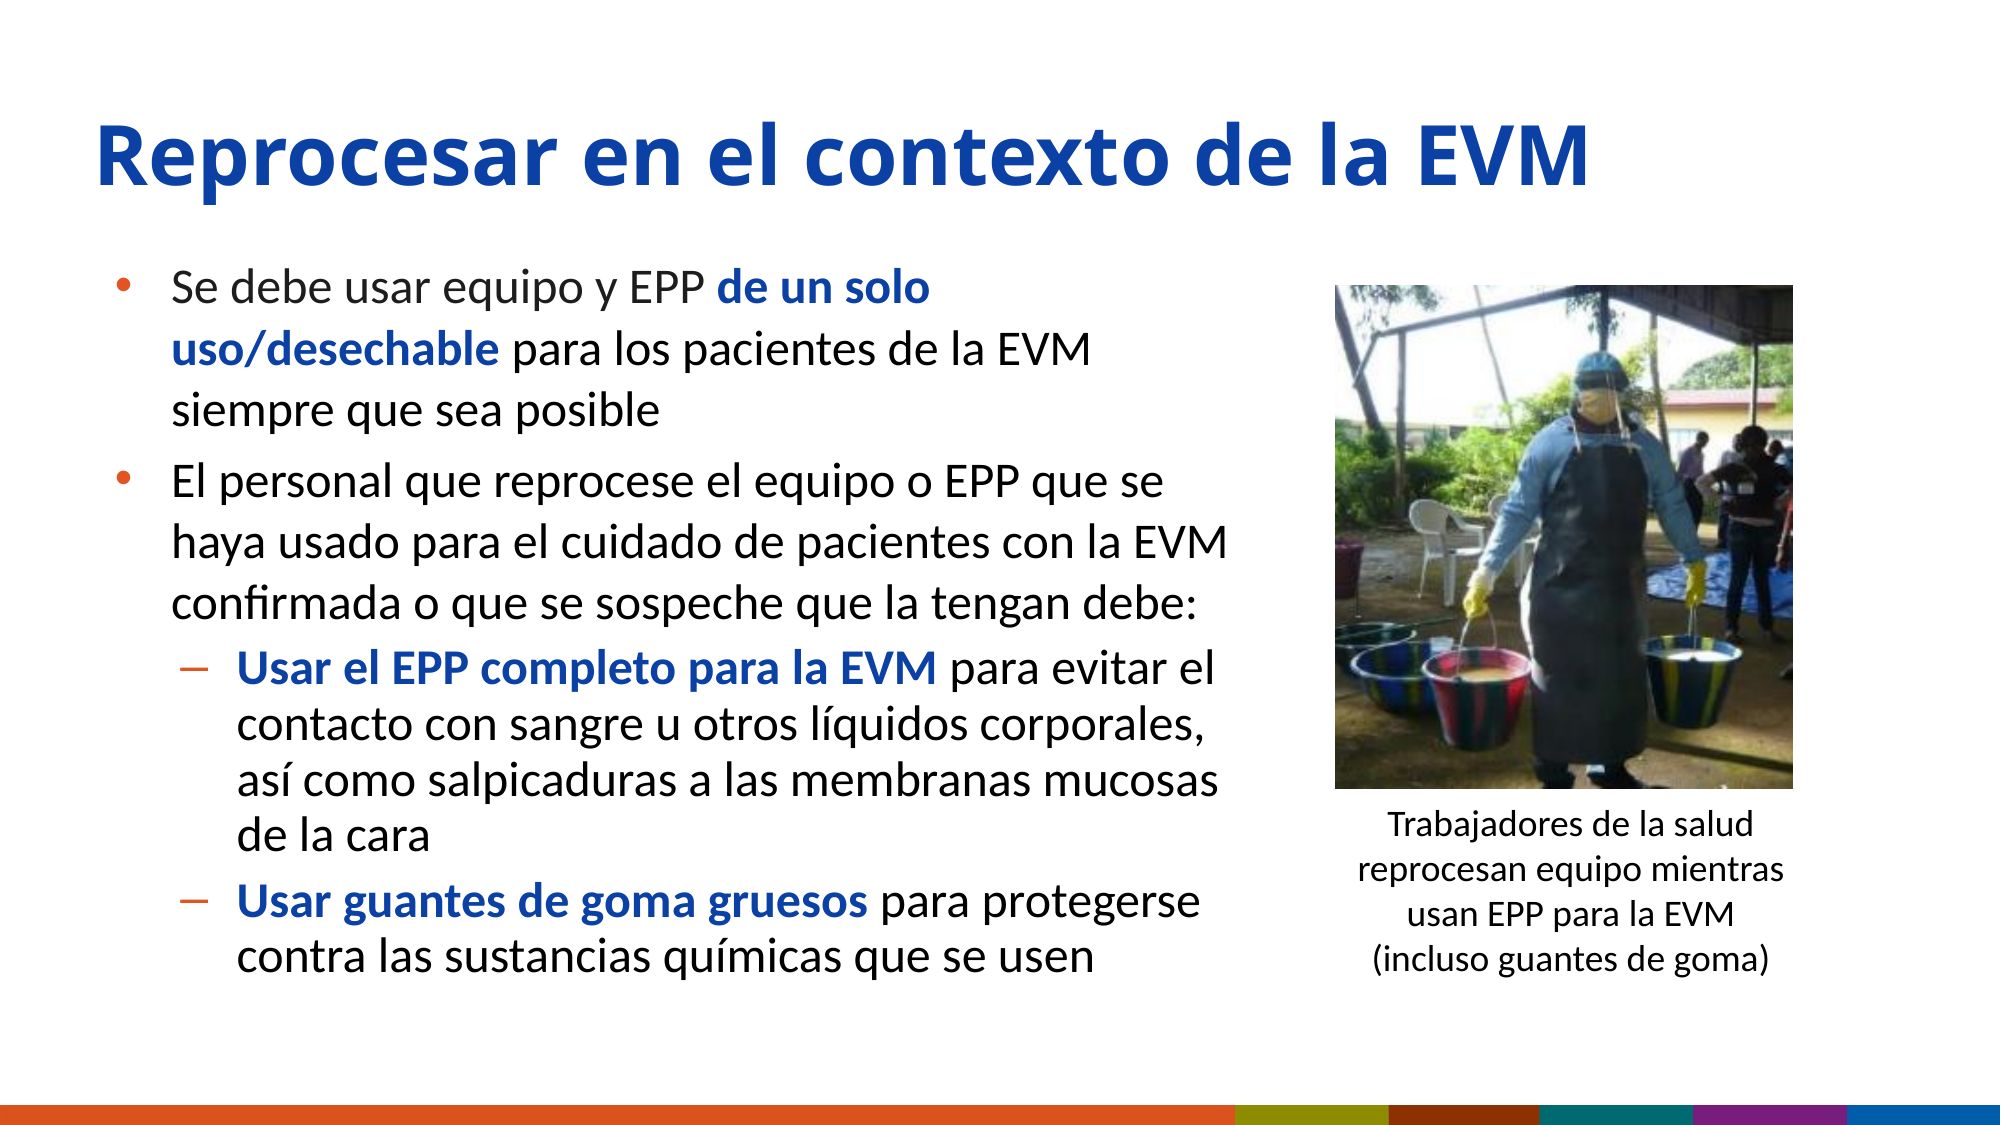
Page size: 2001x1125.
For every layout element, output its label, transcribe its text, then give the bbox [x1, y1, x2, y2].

title Reprocesar en el contexto de la EVM [78, 55, 1879, 210]
text_box Trabajadores de la salud reprocesan equipo mientras usan EPP para la EVM (incluso guantes de goma) [1335, 791, 1808, 987]
list Se debe usar equipo y EPP de un solo uso/desechable para los pacientes de la EVM siempre que sea posible El personal que reprocese el equipo o EPP que se haya usado para el cuidado de pacientes con la EVM confirmada o que se sospeche que la tengan debe: Usar el EPP completo para la EVM para evitar el contacto con sangre u otros líquidos corporales, así como salpicaduras a las membranas mucosas de la cara Usar guantes de goma gruesos para protegerse contra las sustancias químicas que se usen [99, 245, 1270, 1070]
picture [0, 1105, 2000, 1125]
picture [1334, 285, 1793, 789]
